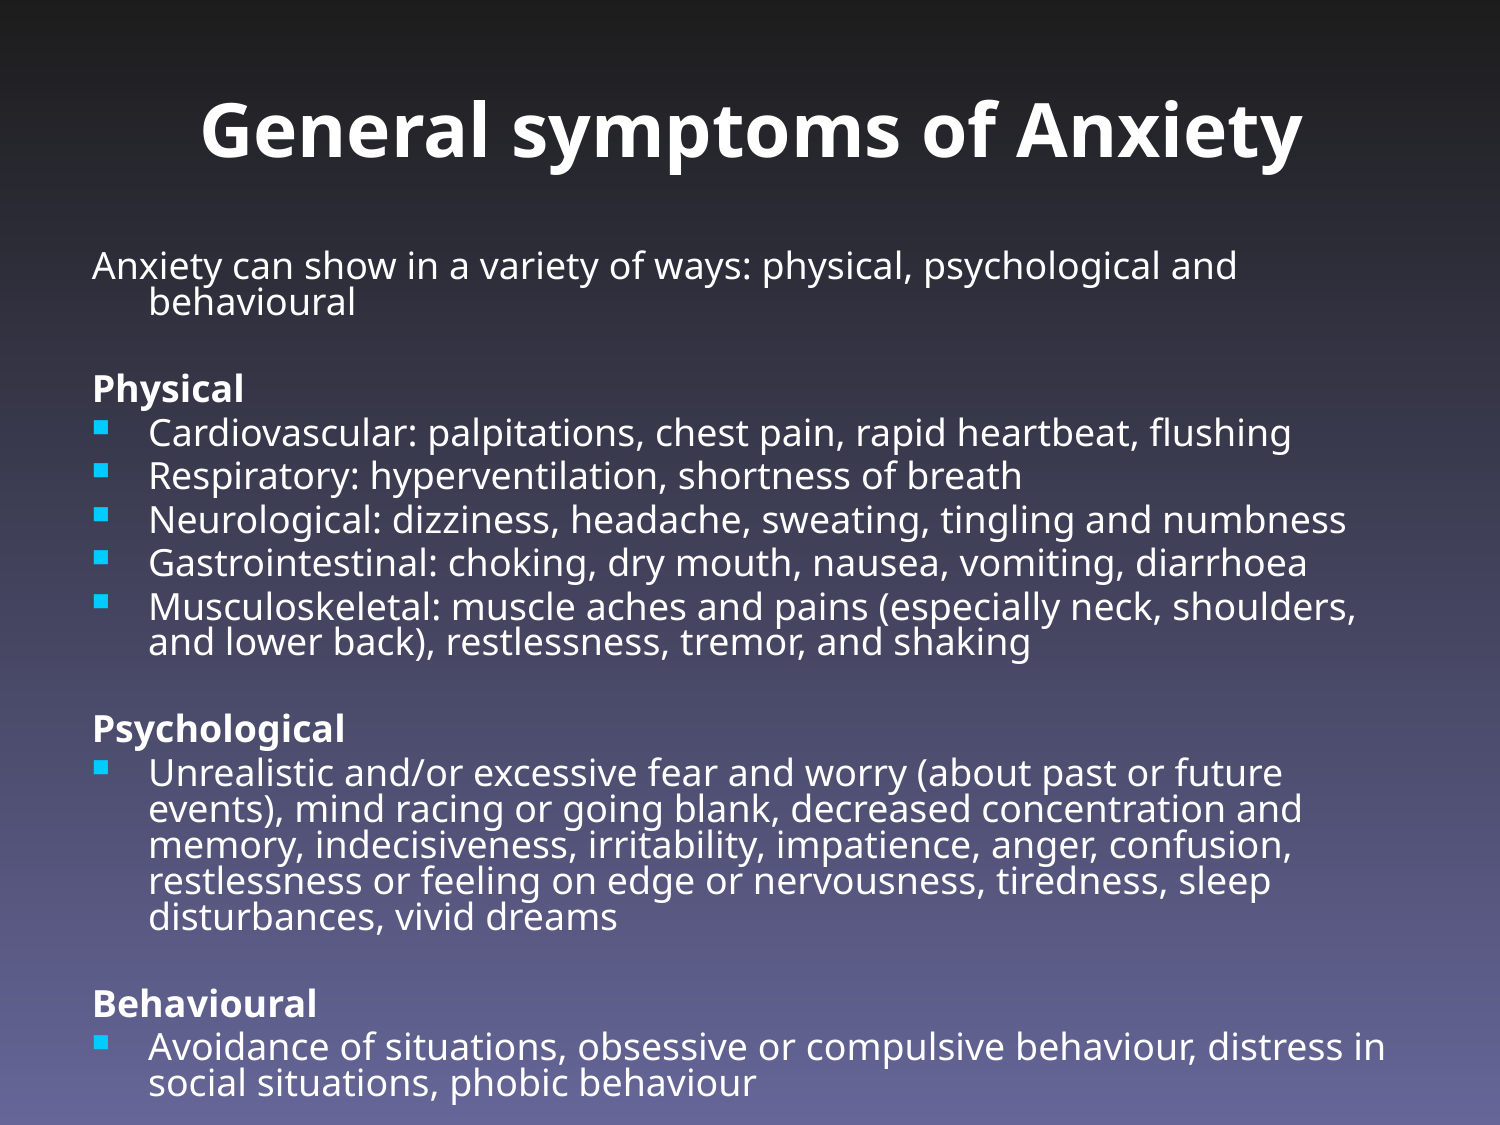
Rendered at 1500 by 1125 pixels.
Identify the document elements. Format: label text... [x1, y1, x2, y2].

list Anxiety can show in a variety of ways: physical, psychological and behavioural Physical Cardiovascular: palpitations, chest pain, rapid heartbeat, flushing Respiratory: hyperventilation, shortness of breath Neurological: dizziness, headache, sweating, tingling and numbness Gastrointestinal: choking, dry mouth, nausea, vomiting, diarrhoea Musculoskeletal: muscle aches and pains (especially neck, shoulders, and lower back), restlessness, tremor, and shaking Psychological Unrealistic and/or excessive fear and worry (about past or future events), mind racing or going blank, decreased concentration and memory, indecisiveness, irritability, impatience, anger, confusion, restlessness or feeling on edge or nervousness, tiredness, sleep disturbances, vivid dreams Behavioural Avoidance of situations, obsessive or compulsive behaviour, distress in social situations, phobic behaviour [76, 243, 1428, 1095]
title General symptoms of Anxiety [76, 66, 1428, 189]
